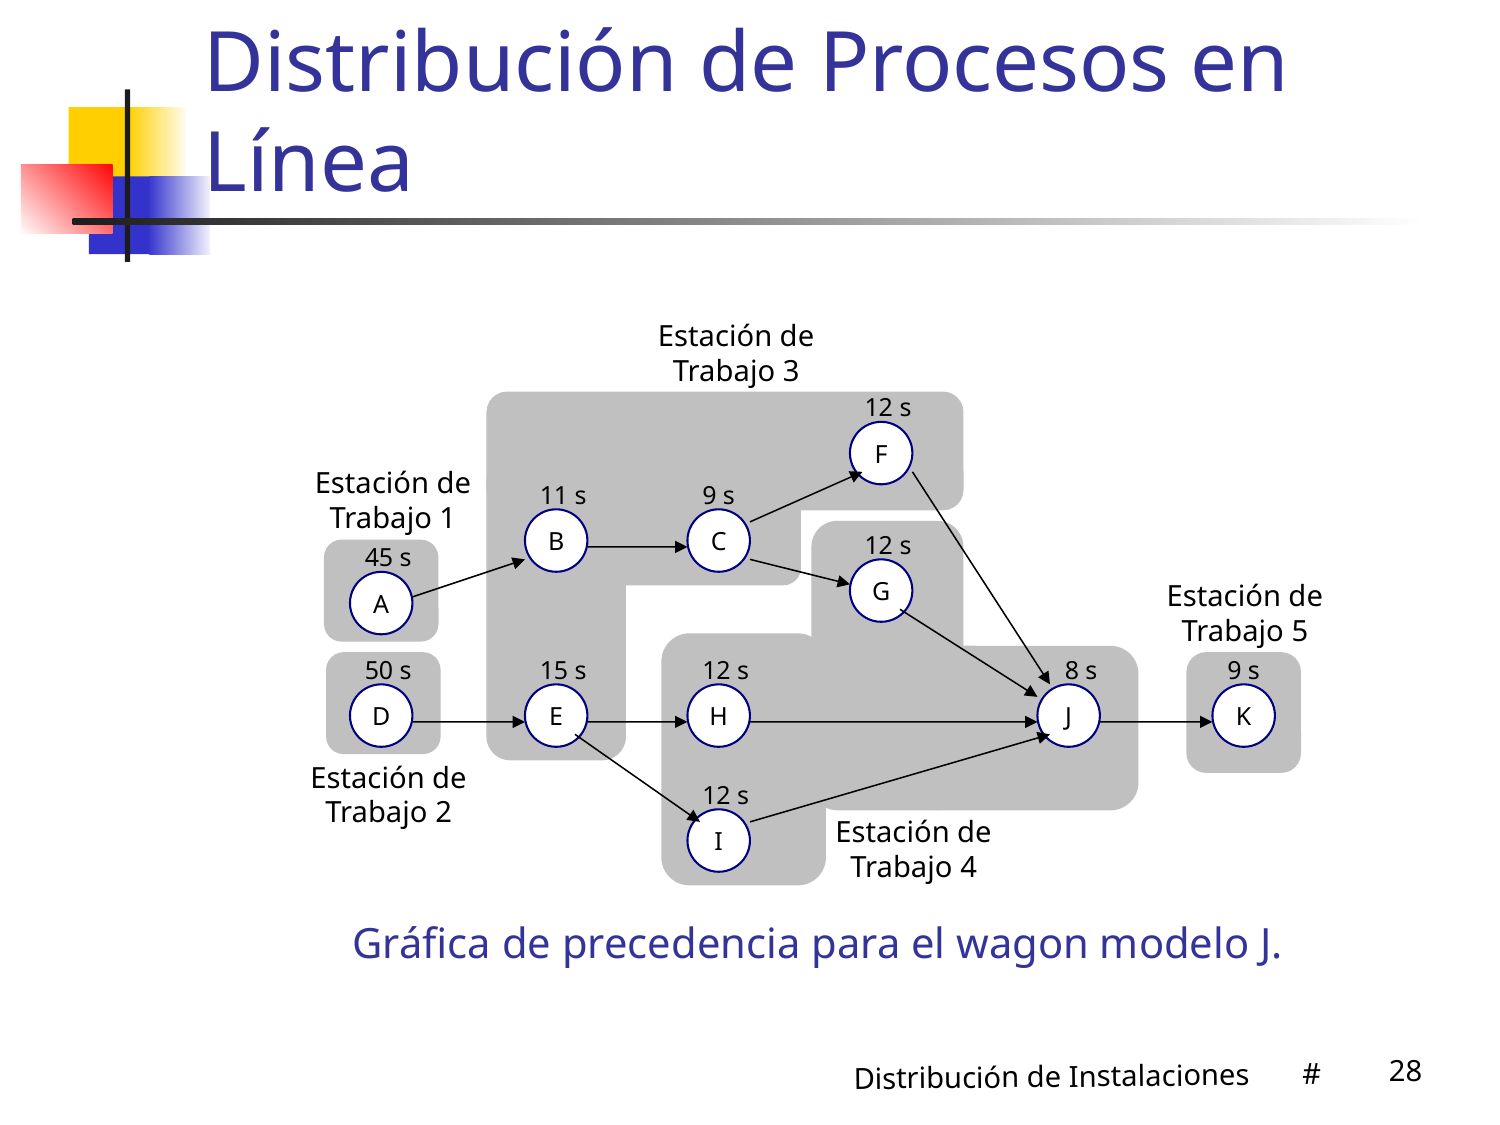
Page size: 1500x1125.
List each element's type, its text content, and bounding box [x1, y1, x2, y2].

slide_number 28 [1124, 1024, 1438, 1101]
text_box Gráfica de precedencia para el wagon modelo J. [337, 909, 1299, 975]
title Distribución de Procesos en Línea [188, 27, 1468, 216]
footer Distribución de Instalaciones # [761, 1028, 1414, 1110]
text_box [299, 309, 1335, 891]
